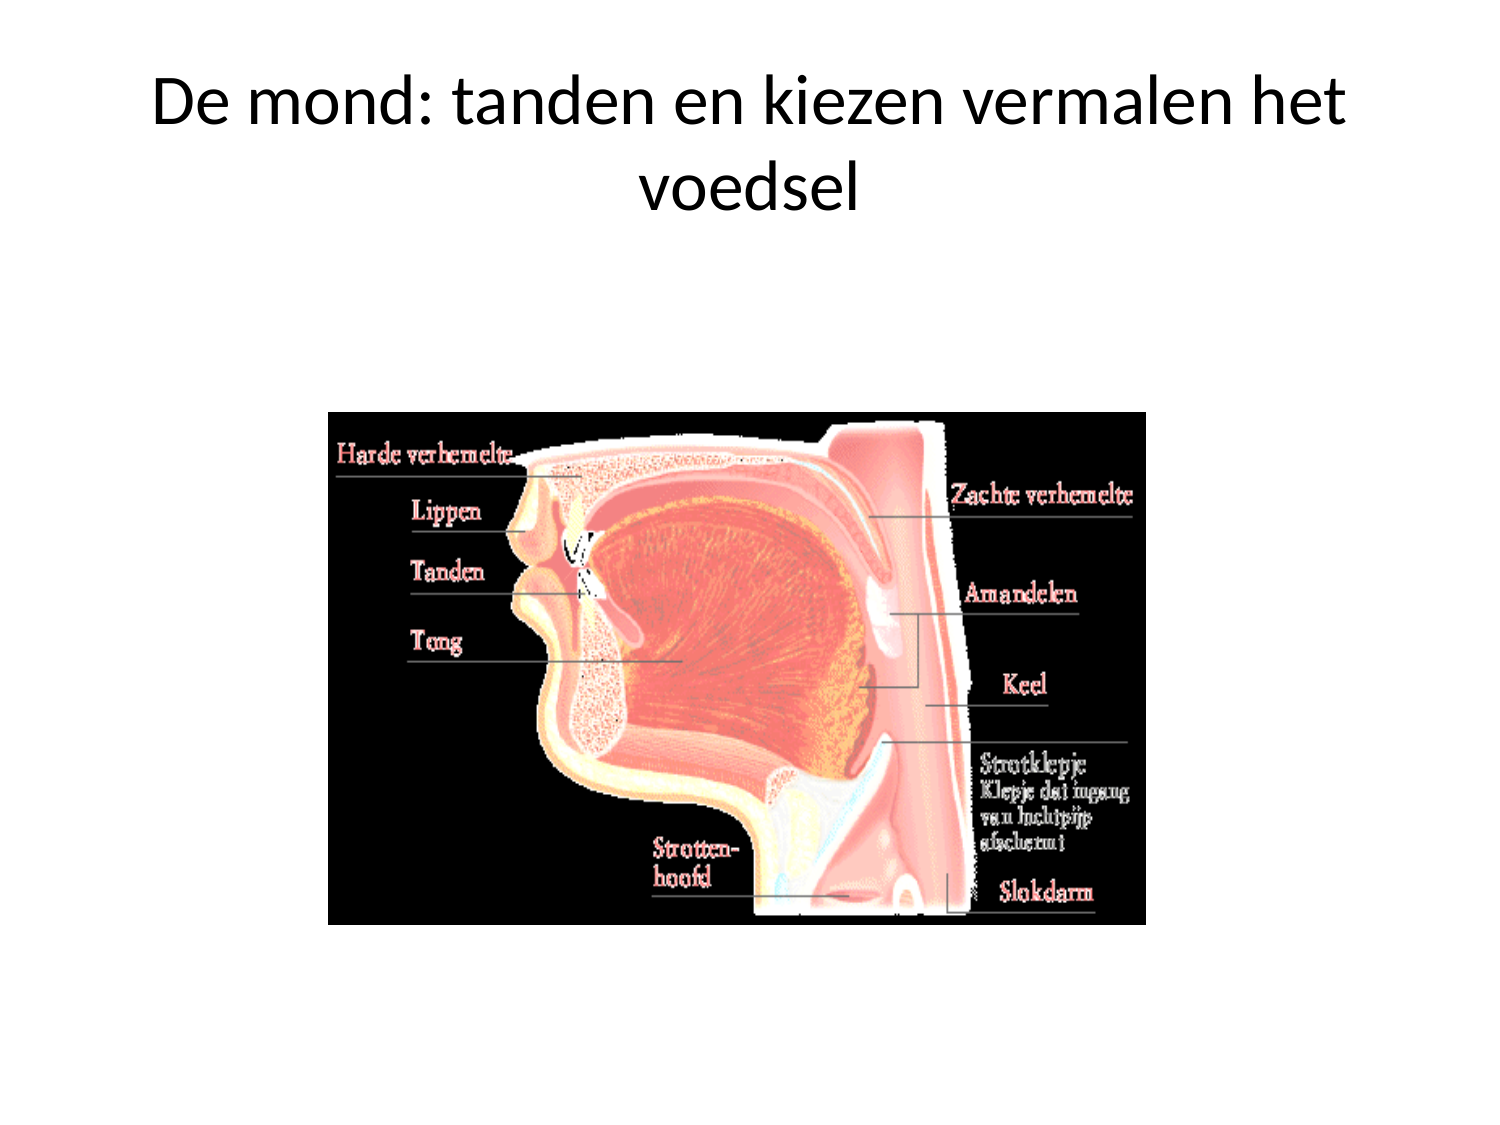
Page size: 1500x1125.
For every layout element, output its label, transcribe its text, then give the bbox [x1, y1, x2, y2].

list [328, 412, 1146, 926]
title De mond: tanden en kiezen vermalen het voedsel [75, 45, 1425, 233]
